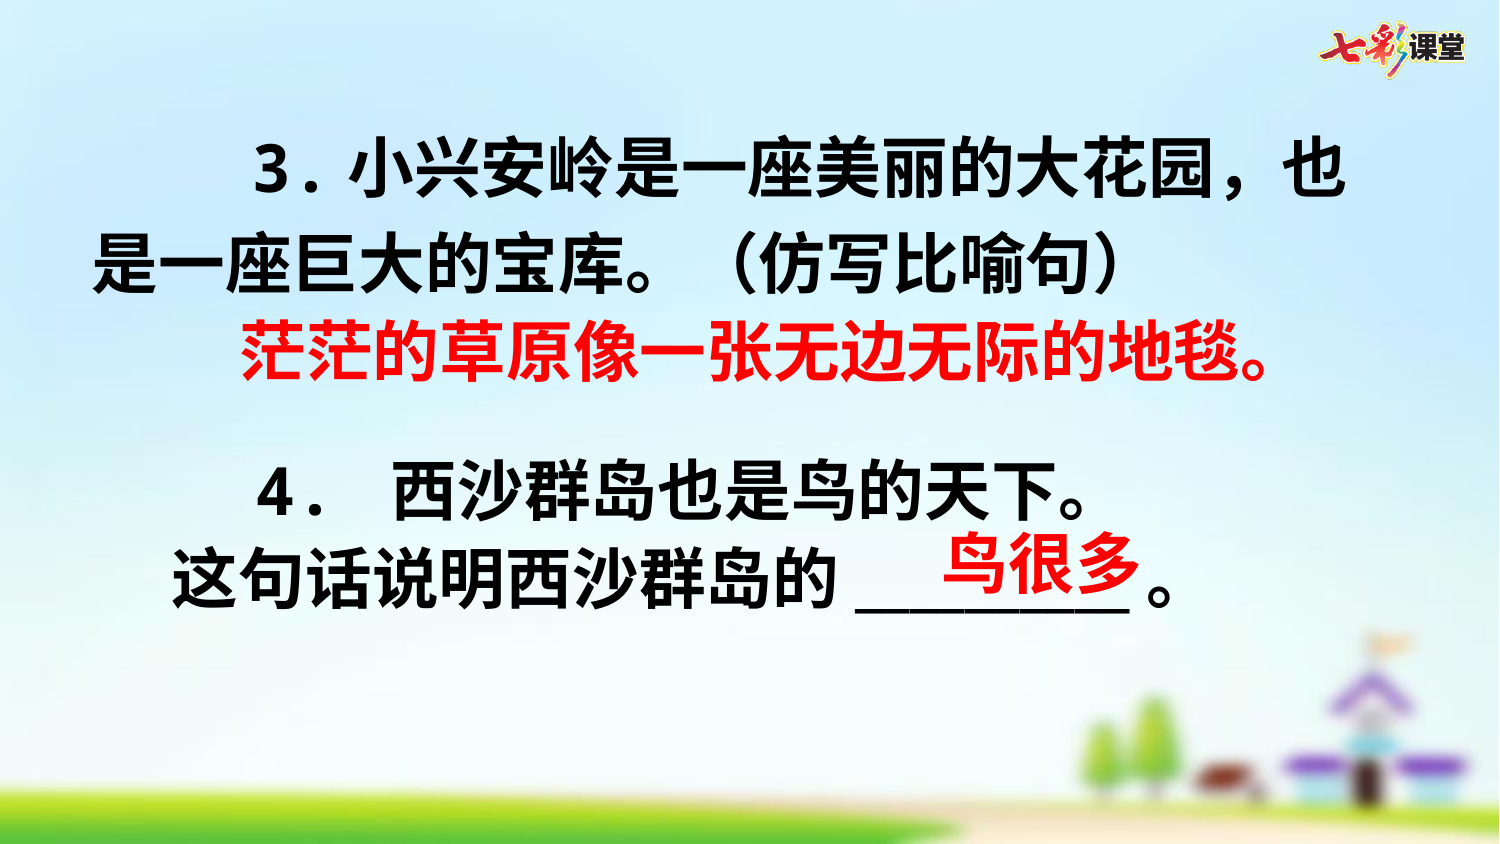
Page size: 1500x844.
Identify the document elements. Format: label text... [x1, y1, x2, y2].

text_box 鸟很多 [927, 514, 1199, 610]
text_box 茫茫的草原像一张无边无际的地毯。 [224, 302, 1400, 397]
picture [0, 0, 1499, 844]
text_box 3.小兴安岭是一座美丽的大花园，也是一座巨大的宝库。（仿写比喻句） [76, 102, 1389, 406]
text_box 4. 西沙群岛也是鸟的天下。 这句话说明西沙群岛的__________。 [80, 433, 1365, 713]
